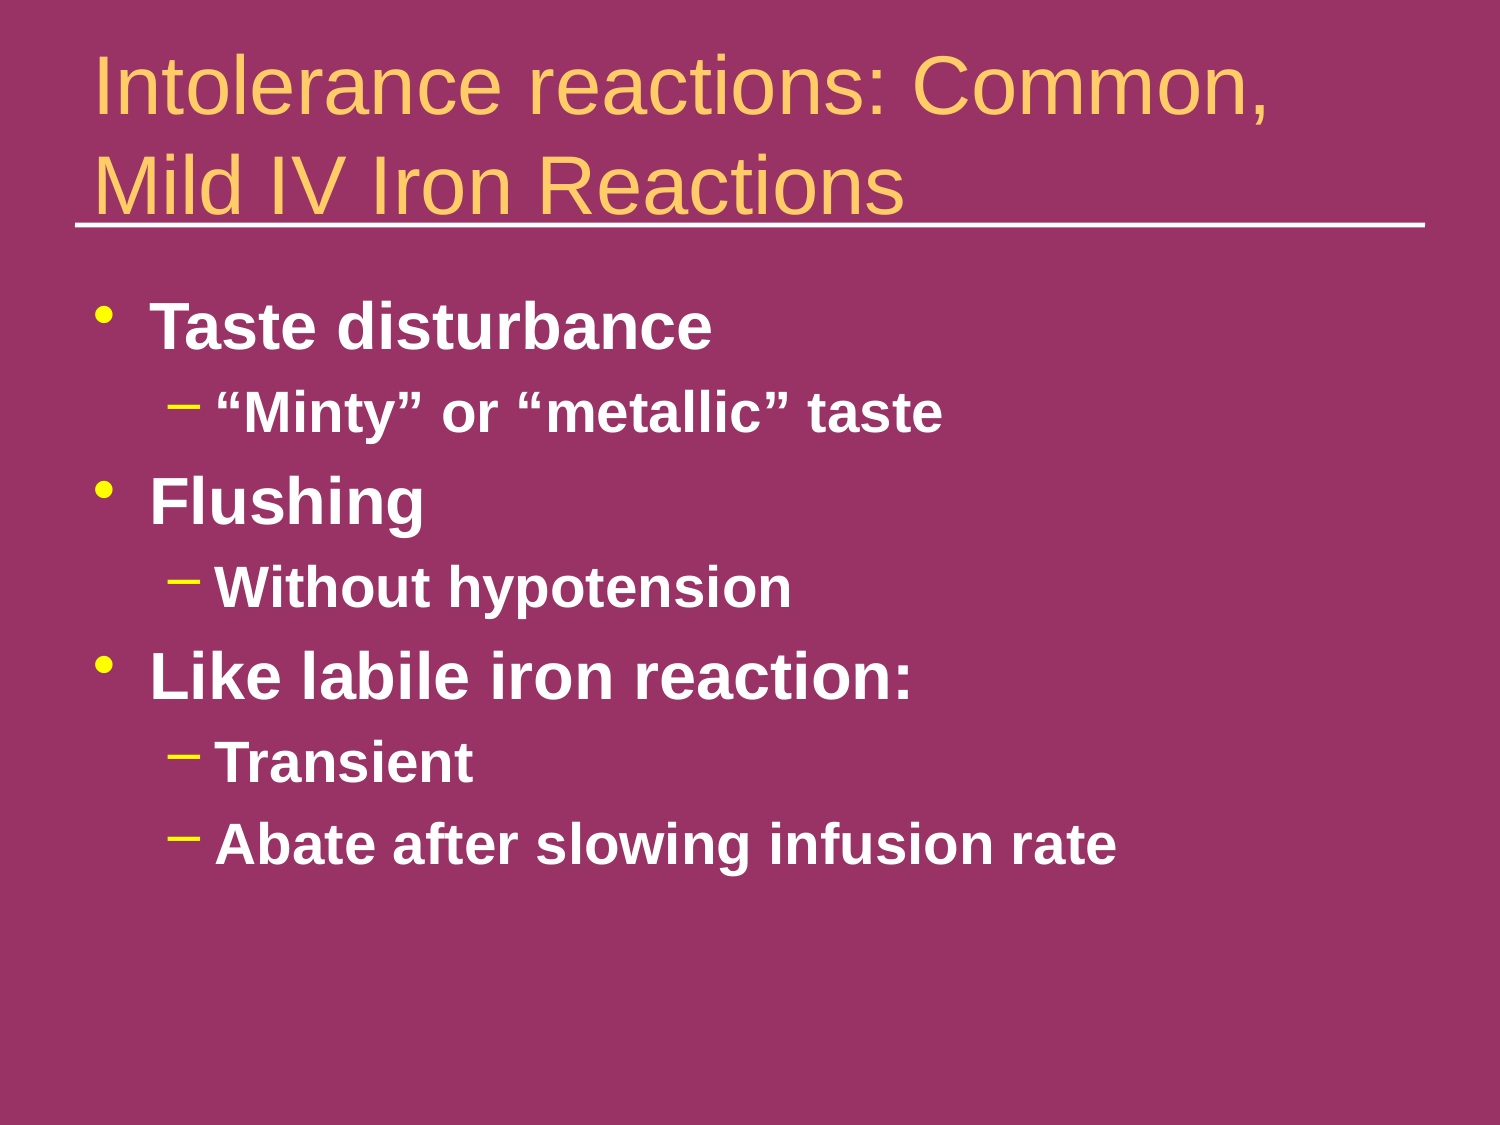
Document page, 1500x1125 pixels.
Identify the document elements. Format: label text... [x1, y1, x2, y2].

list Taste disturbance “Minty” or “metallic” taste Flushing Without hypotension Like labile iron reaction: Transient Abate after slowing infusion rate [77, 275, 1428, 1019]
text_box Intolerance reactions: Common, Mild IV Iron Reactions [77, 75, 1428, 188]
